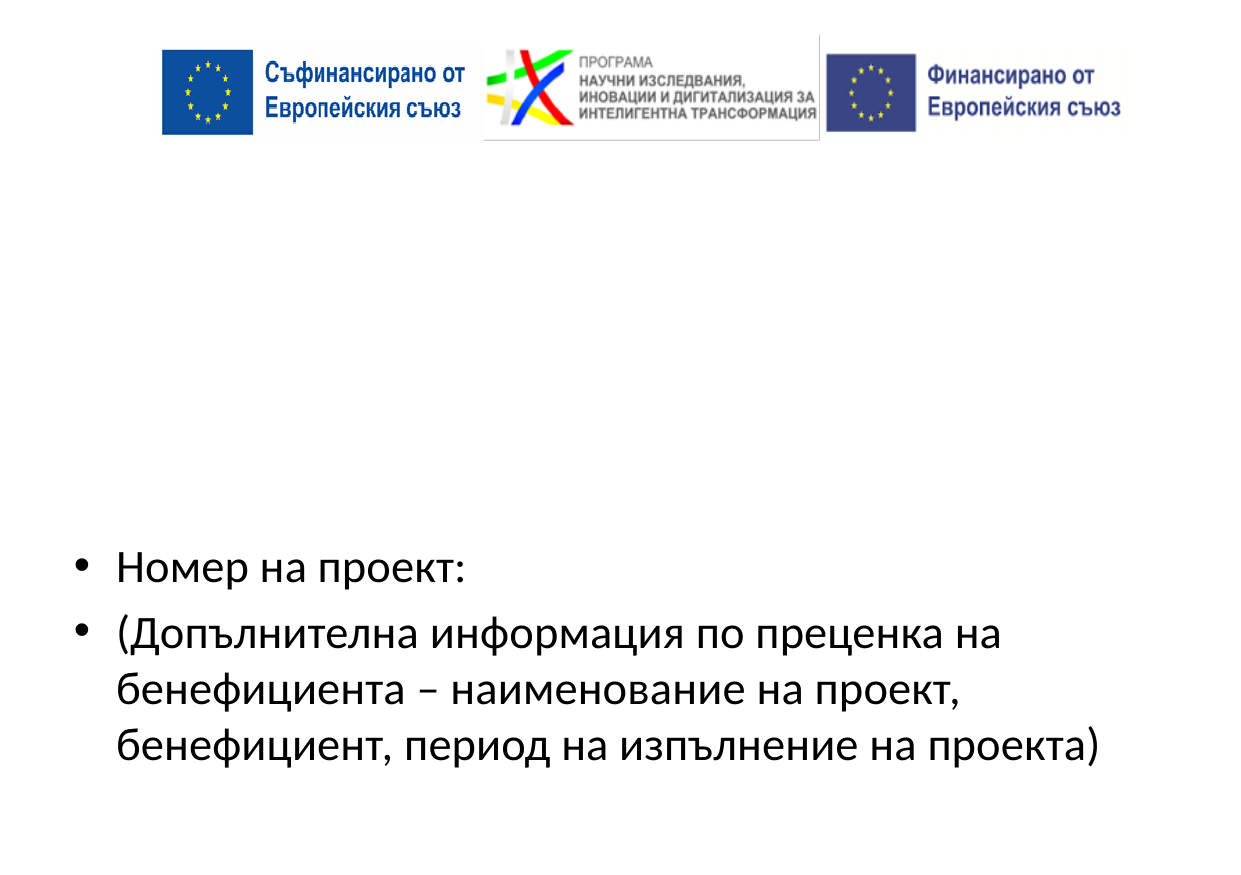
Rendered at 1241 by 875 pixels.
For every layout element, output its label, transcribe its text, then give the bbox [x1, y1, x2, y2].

title [62, 35, 1179, 181]
list Номер на проект: (Допълнителна информация по преценка на бенефициента – наименование на проект, бенефициент, период на изпълнение на проекта) [62, 203, 1179, 781]
picture [104, 34, 1137, 142]
